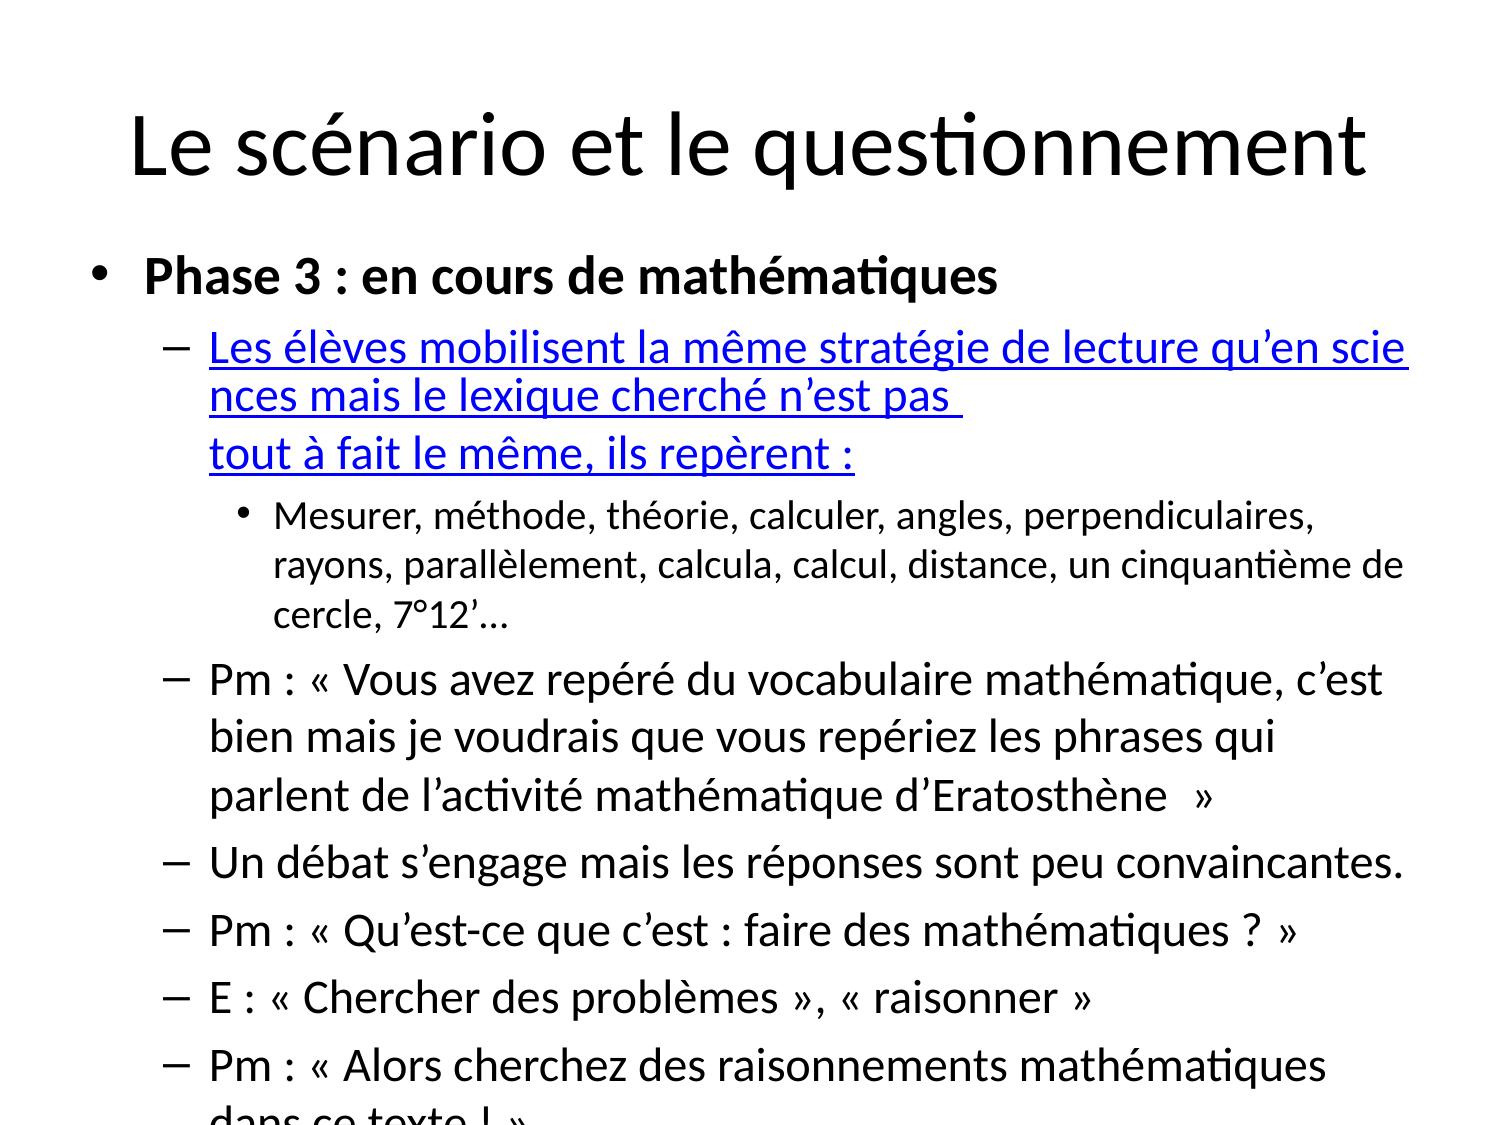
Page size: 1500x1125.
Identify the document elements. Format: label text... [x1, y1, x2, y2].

title Le scénario et le questionnement [75, 45, 1425, 231]
list Phase 3 : en cours de mathématiques Les élèves mobilisent la même stratégie de lecture qu’en sciences mais le lexique cherché n’est pas tout à fait le même, ils repèrent : Mesurer, méthode, théorie, calculer, angles, perpendiculaires, rayons, parallèlement, calcula, calcul, distance, un cinquantième de cercle, 7°12’… Pm : « Vous avez repéré du vocabulaire mathématique, c’est bien mais je voudrais que vous repériez les phrases qui parlent de l’activité mathématique d’Eratosthène » Un débat s’engage mais les réponses sont peu convaincantes. Pm : « Qu’est-ce que c’est : faire des mathématiques ? » E : « Chercher des problèmes », « raisonner » Pm : « Alors cherchez des raisonnements mathématiques dans ce texte ! » [75, 231, 1425, 1125]
